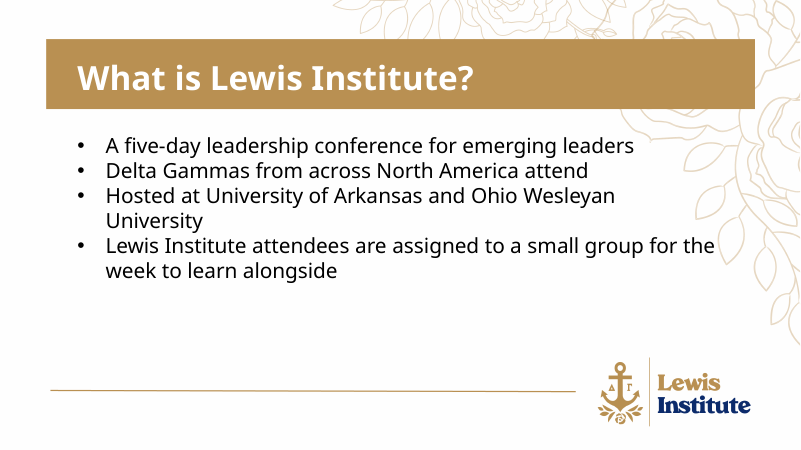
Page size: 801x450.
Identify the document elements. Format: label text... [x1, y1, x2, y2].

list What is Lewis Institute? [62, 50, 738, 100]
list A five-day leadership conference for emerging leaders Delta Gammas from across North America attend Hosted at University of Arkansas and Ohio Wesleyan University Lewis Institute attendees are assigned to a small group for the week to learn alongside [62, 125, 738, 350]
picture [0, 0, 801, 450]
